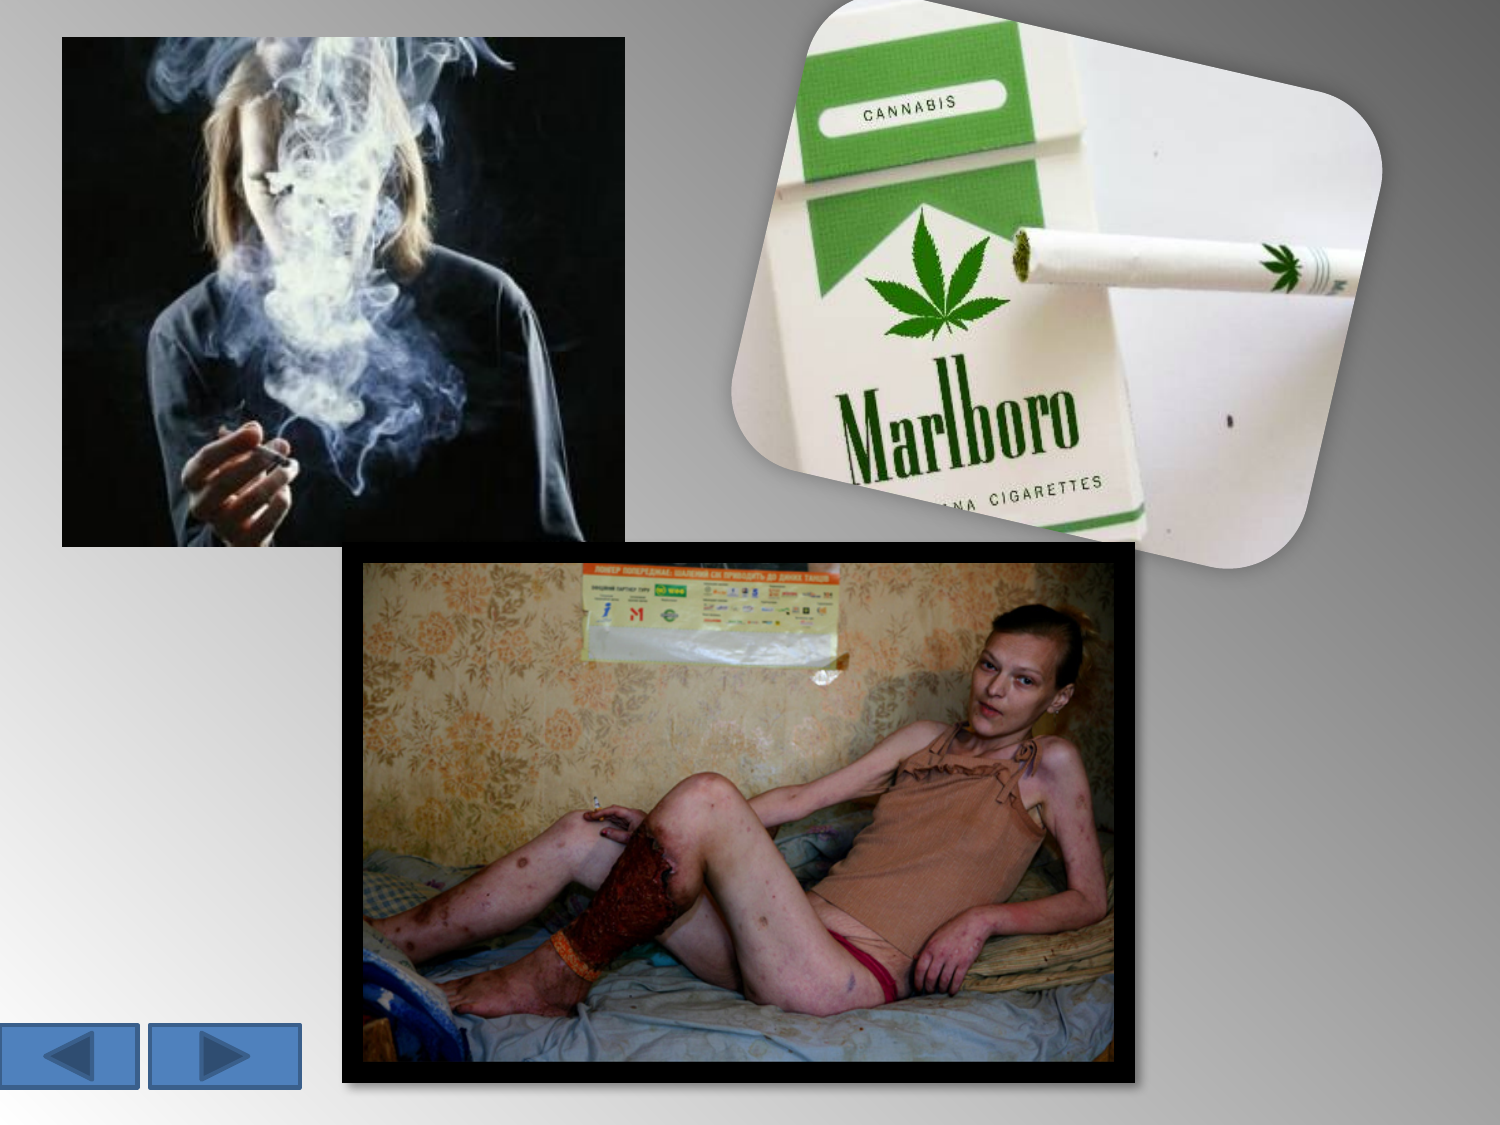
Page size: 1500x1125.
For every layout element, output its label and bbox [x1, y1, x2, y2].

text_box [148, 1023, 302, 1090]
picture [731, 0, 1383, 569]
picture [62, 37, 626, 548]
text_box [0, 1023, 140, 1090]
picture [362, 562, 1115, 1063]
